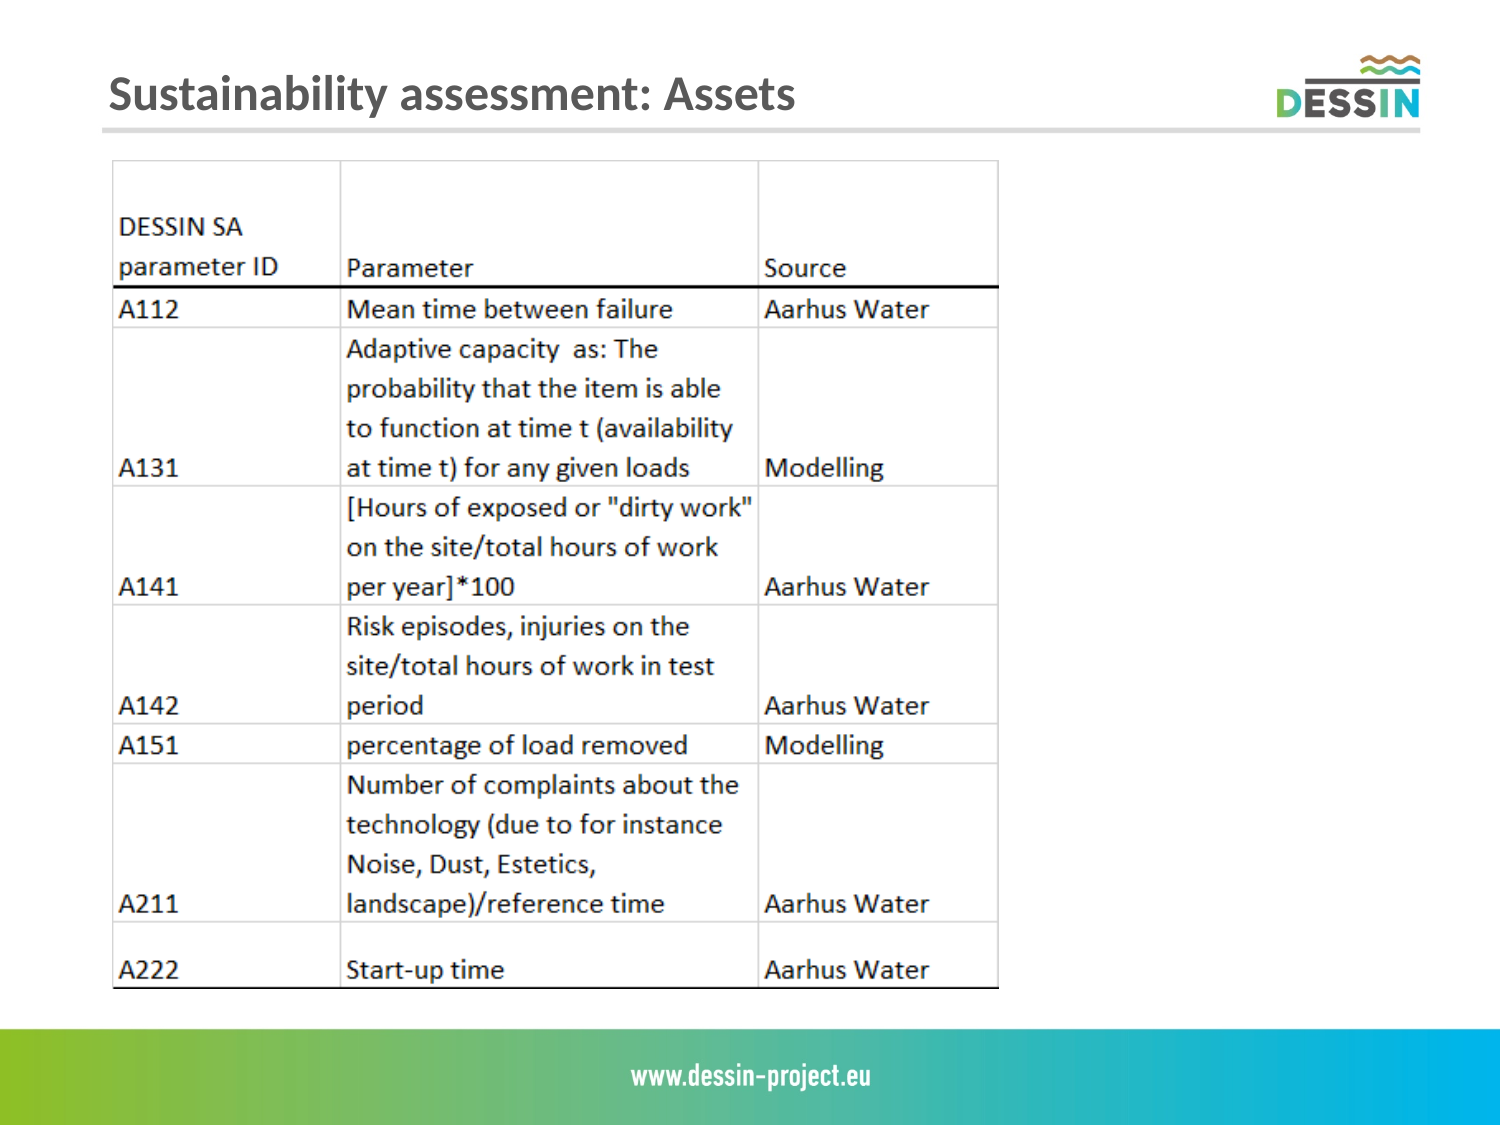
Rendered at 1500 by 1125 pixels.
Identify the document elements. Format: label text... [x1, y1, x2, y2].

text_box Sustainability assessment: Assets [93, 53, 1105, 128]
picture [0, 0, 1500, 1125]
